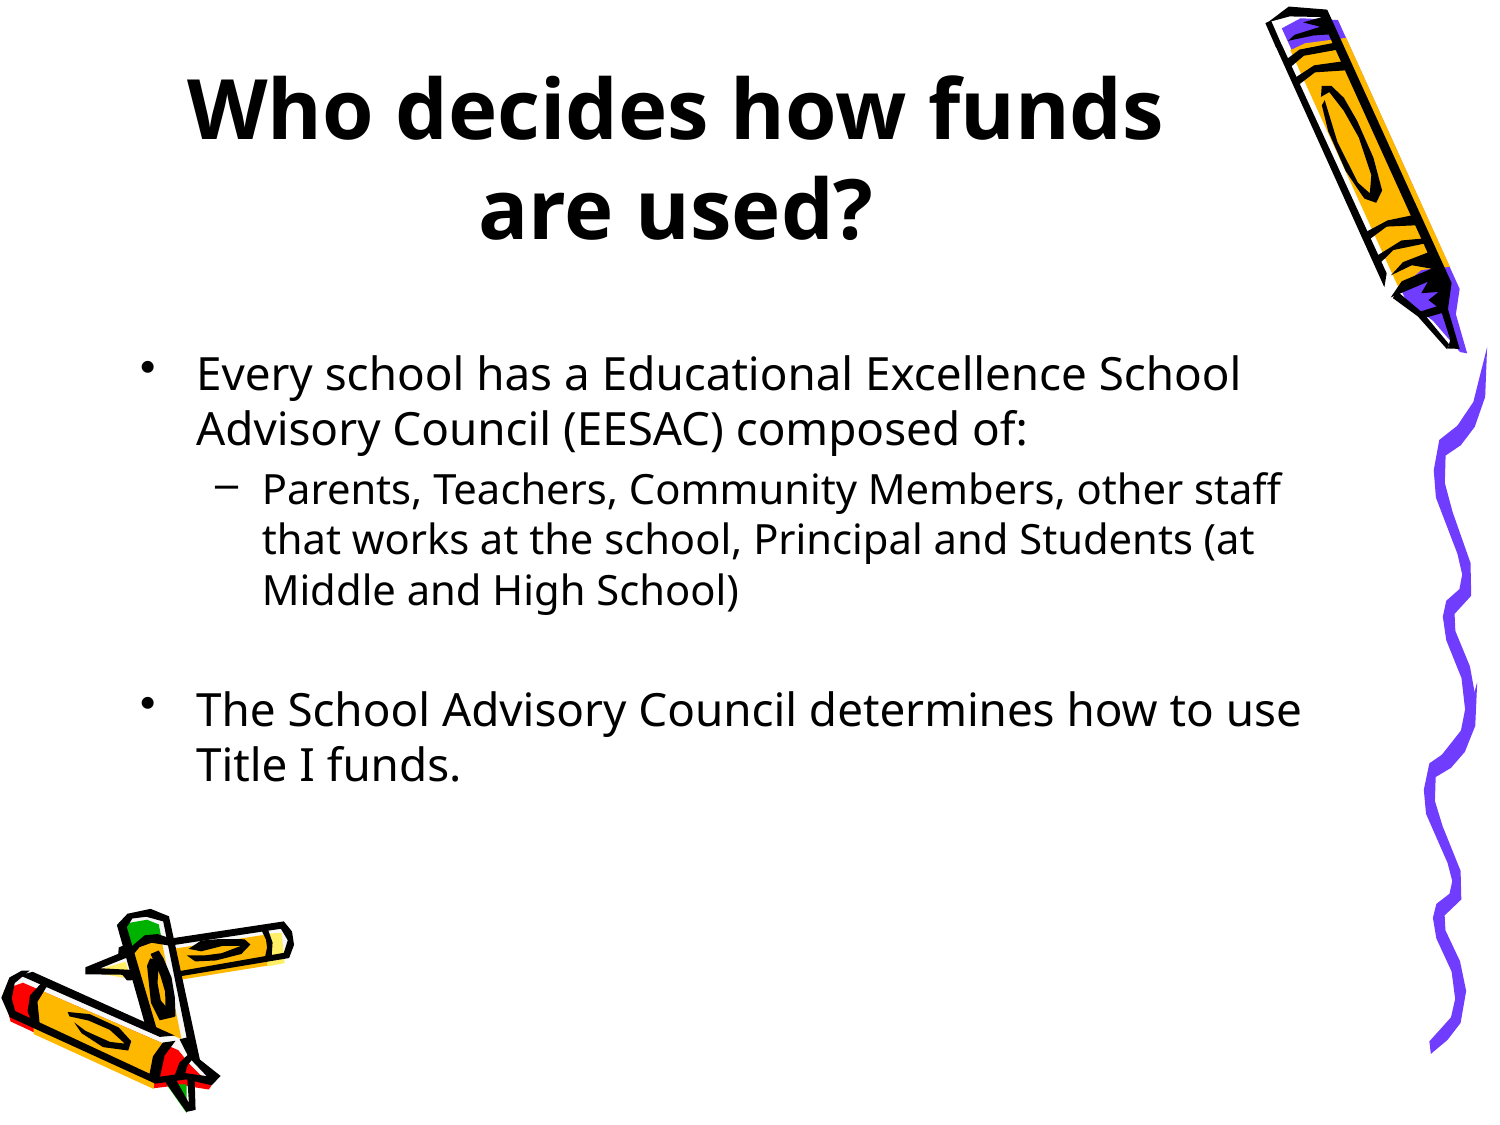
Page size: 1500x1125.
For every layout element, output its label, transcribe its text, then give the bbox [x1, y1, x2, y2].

text_box Every school has a Educational Excellence School Advisory Council (EESAC) composed of: Parents, Teachers, Community Members, other staff that works at the school, Principal and Students (at Middle and High School) The School Advisory Council determines how to use Title I funds. [124, 337, 1325, 799]
text_box Who decides how funds are used? [112, 24, 1240, 288]
